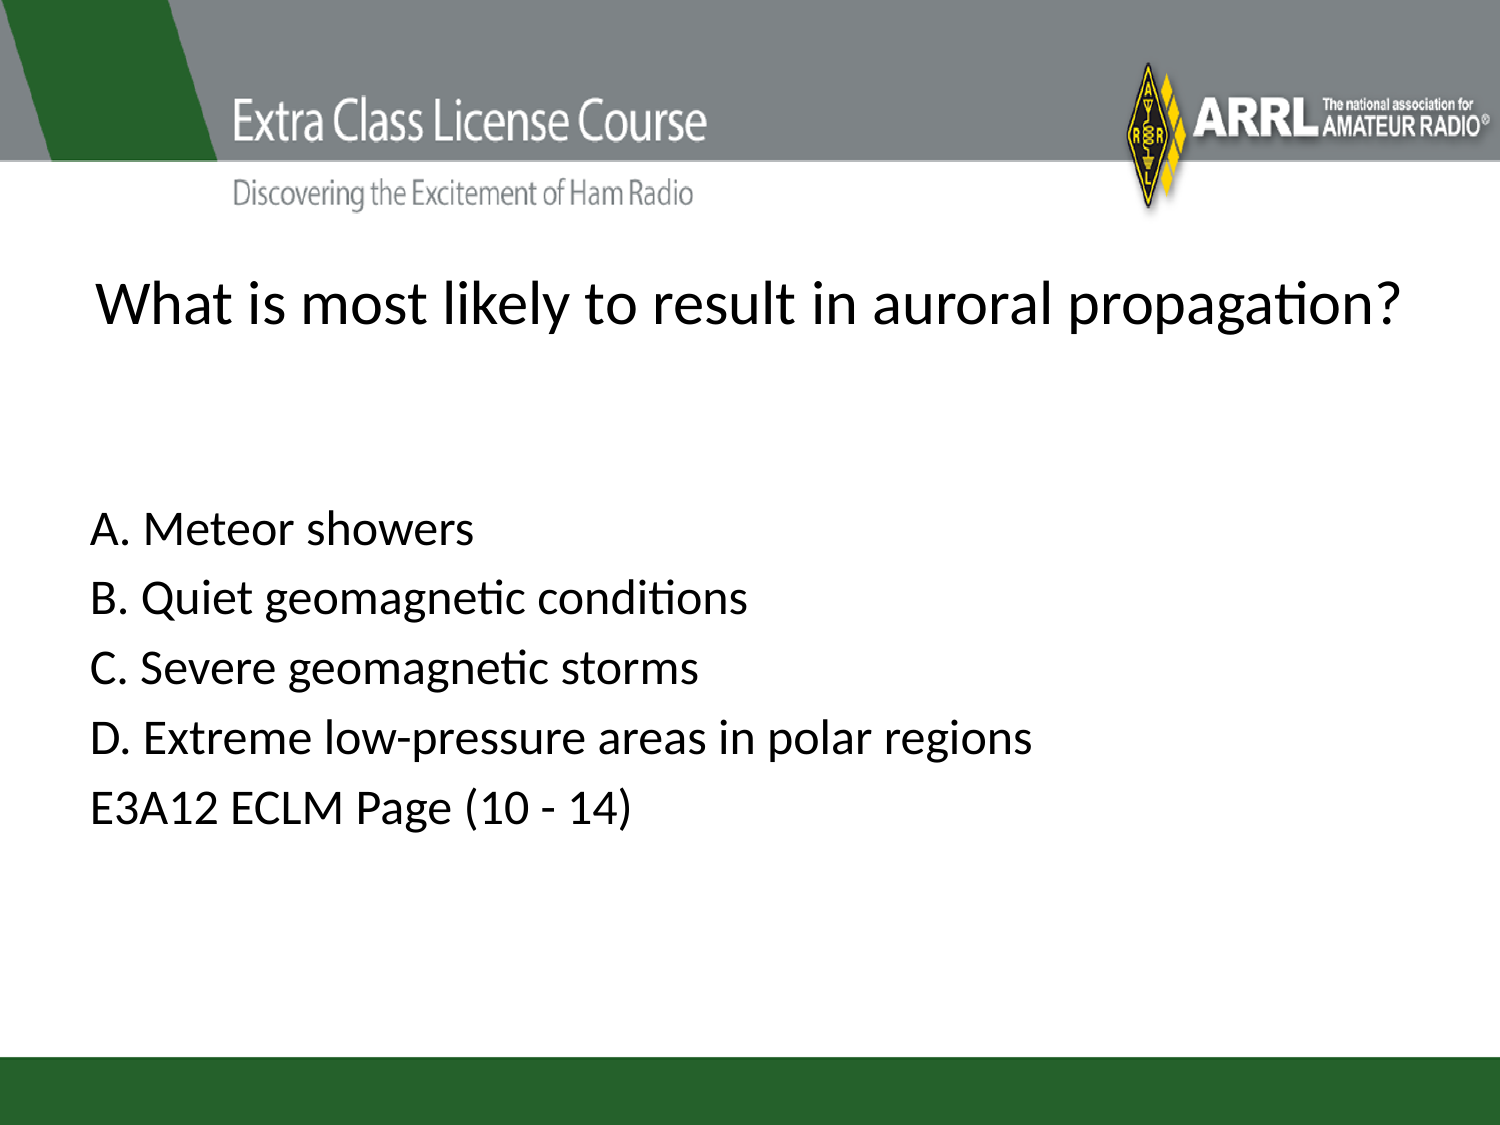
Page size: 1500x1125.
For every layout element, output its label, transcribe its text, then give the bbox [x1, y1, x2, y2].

list A. Meteor showers B. Quiet geomagnetic conditions C. Severe geomagnetic storms D. Extreme low-pressure areas in polar regions E3A12 ECLM Page (10 - 14) [75, 487, 1425, 1005]
title What is most likely to result in auroral propagation? [75, 254, 1425, 435]
picture [0, 0, 1500, 1125]
